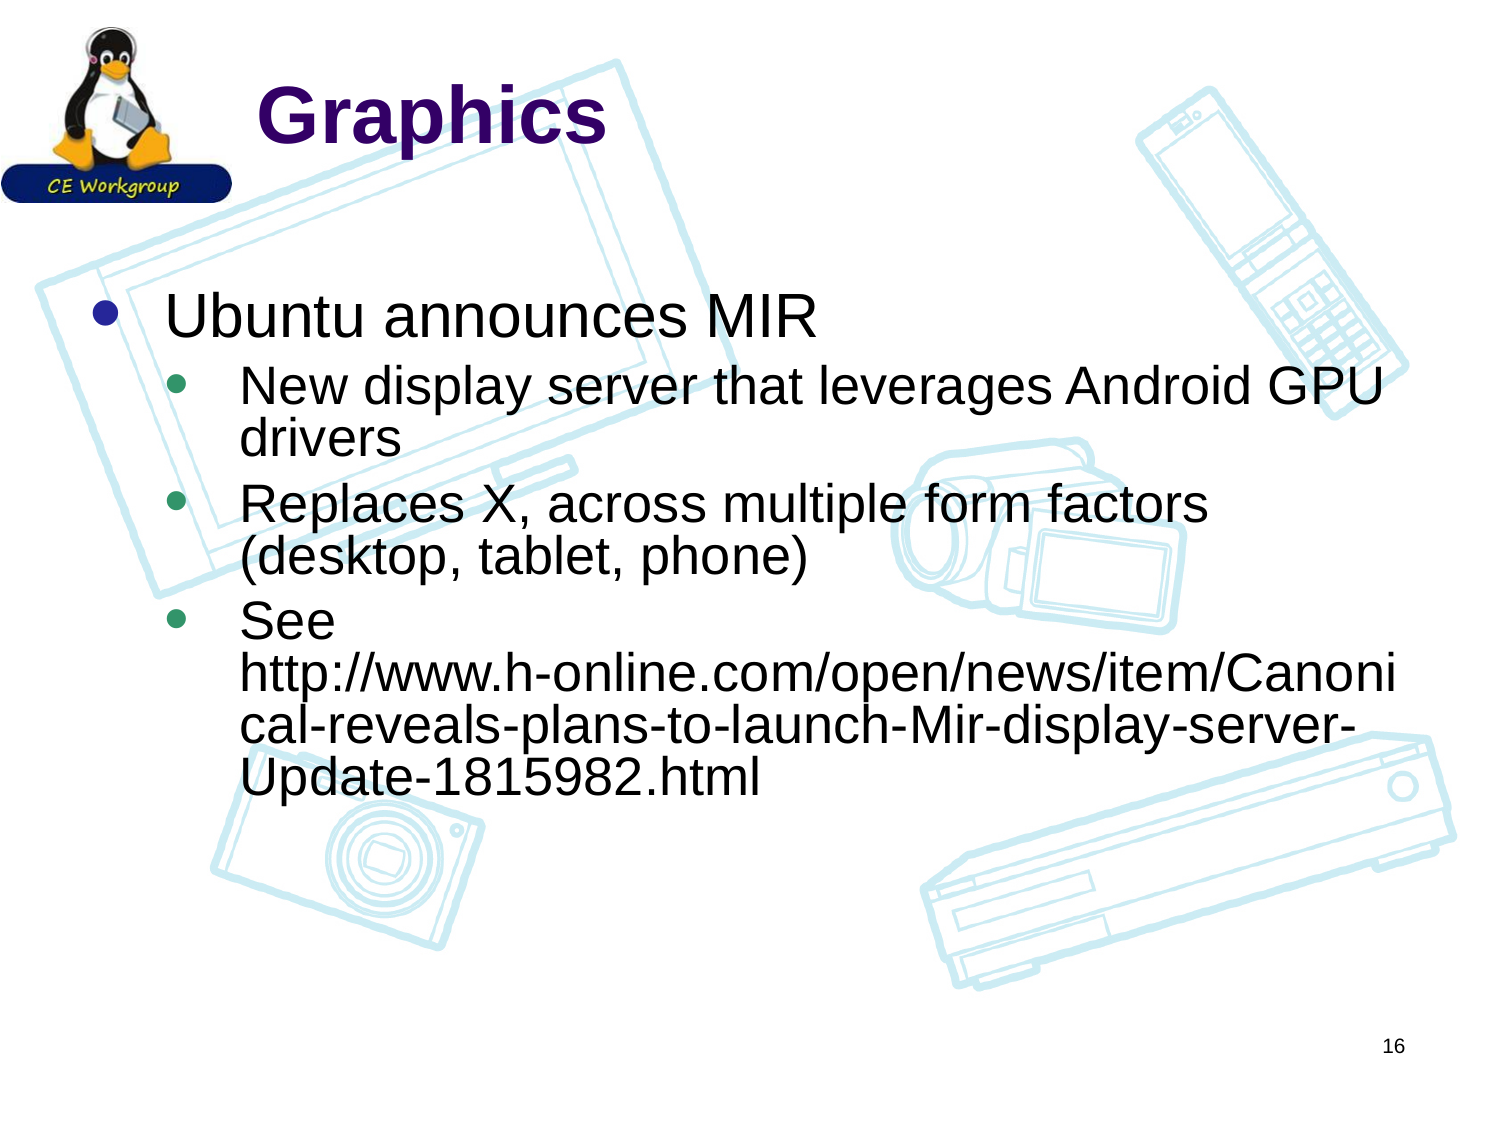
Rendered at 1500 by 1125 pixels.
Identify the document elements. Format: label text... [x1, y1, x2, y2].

title Graphics [242, 19, 1475, 227]
list Ubuntu announces MIR New display server that leverages Android GPU drivers Replaces X, across multiple form factors (desktop, tablet, phone) See http://www.h-online.com/open/news/item/Canonical-reveals-plans-to-launch-Mir-display-server-Update-1815982.html [75, 282, 1420, 1075]
slide_number 16 [1074, 1025, 1420, 1096]
picture [0, 0, 1500, 1063]
